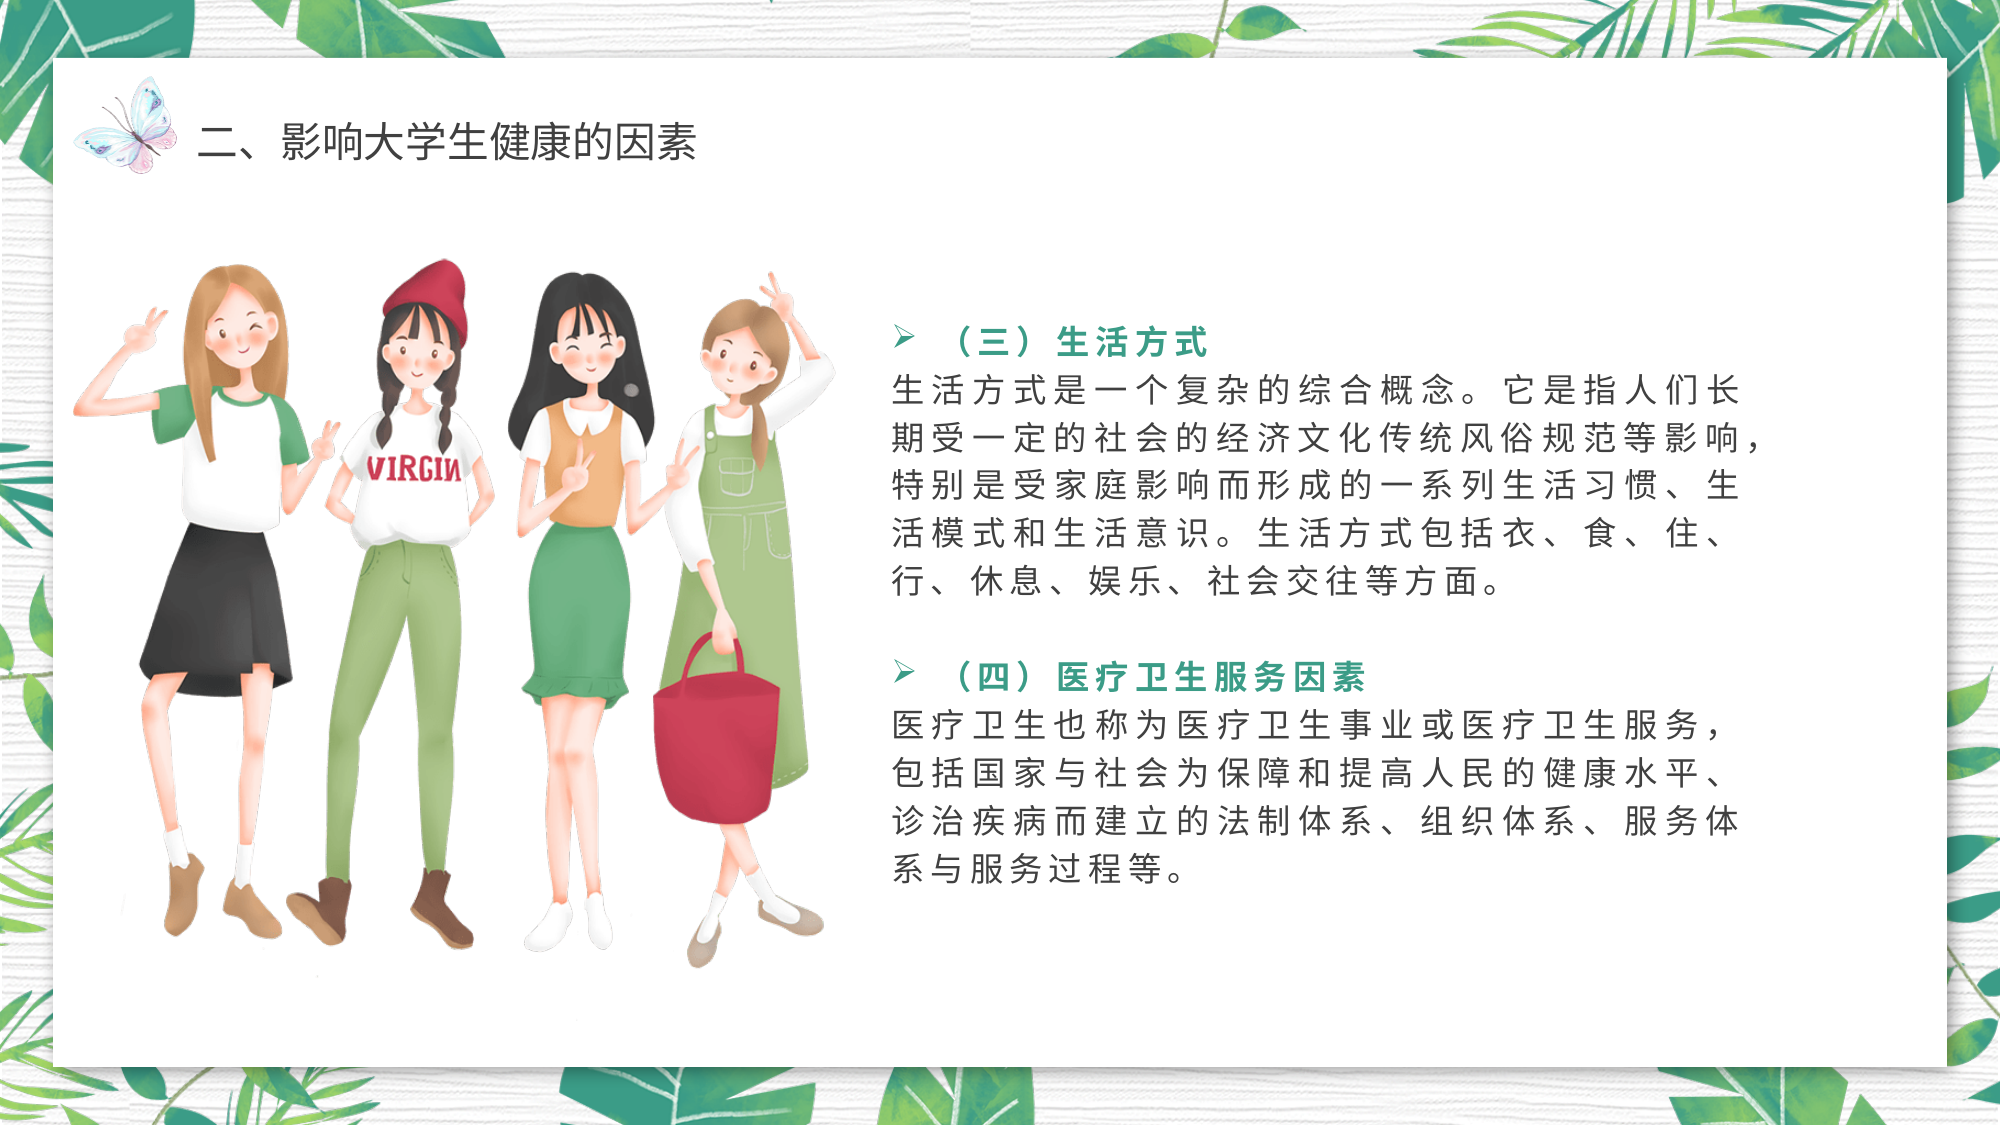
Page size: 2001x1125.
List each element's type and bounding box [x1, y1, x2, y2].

picture [73, 76, 852, 1056]
text_box [0, 0, 2000, 1125]
